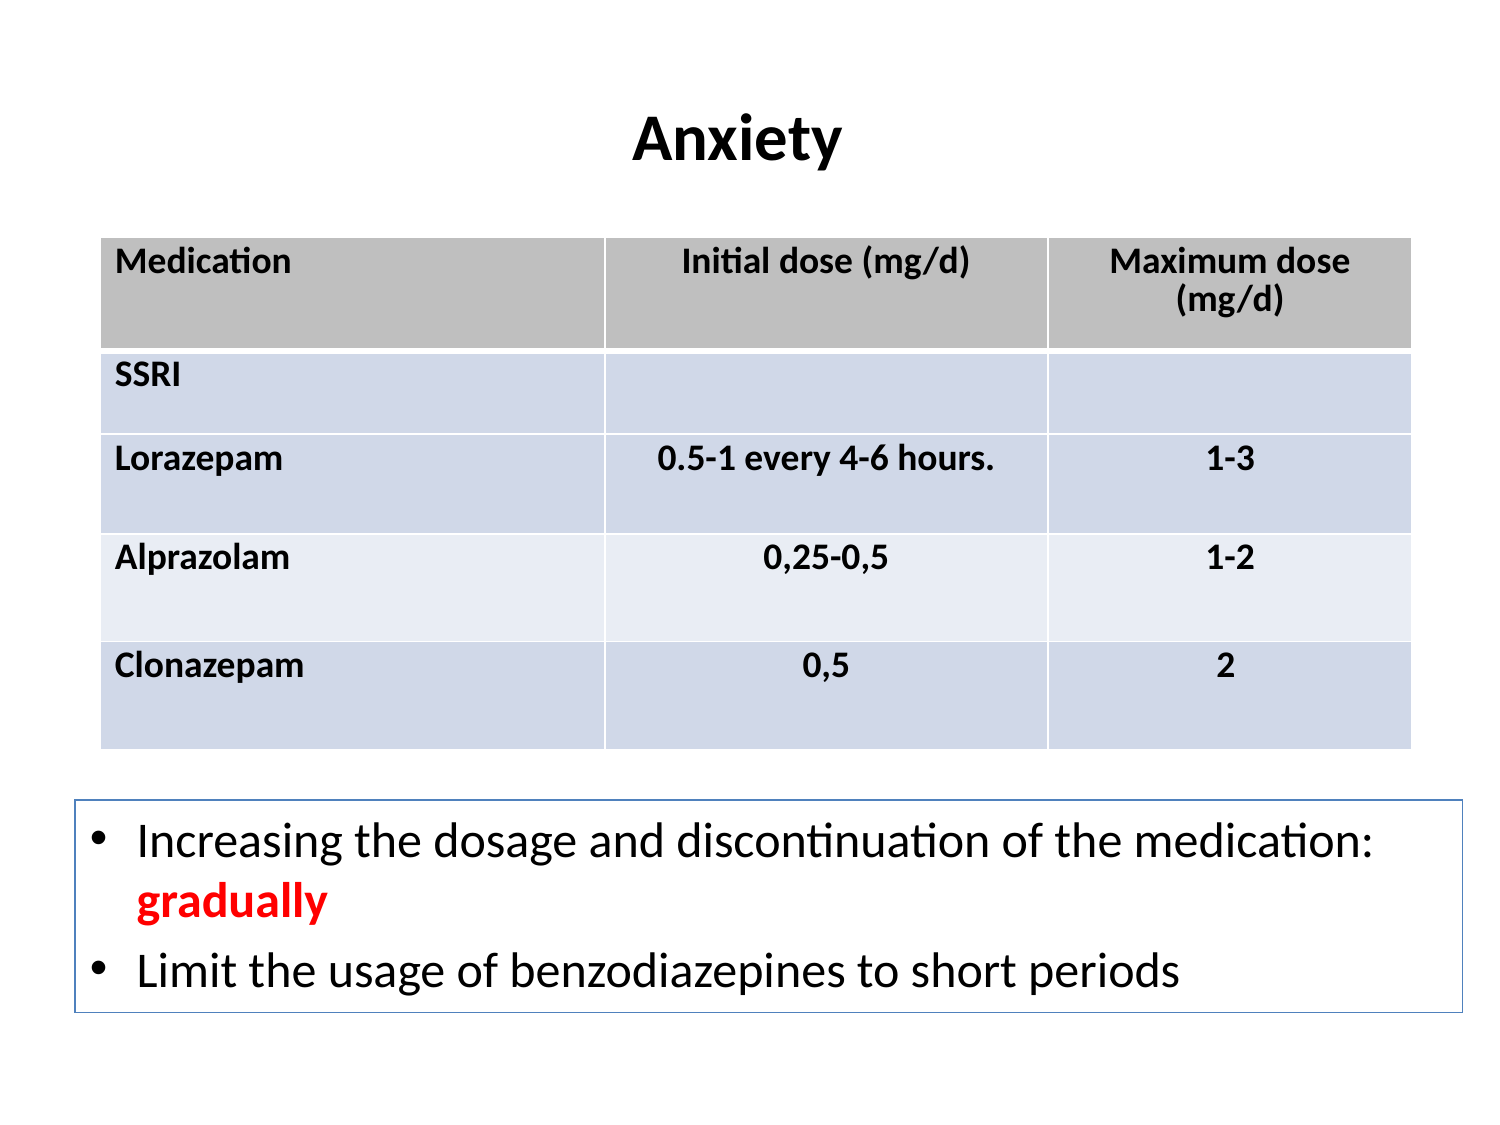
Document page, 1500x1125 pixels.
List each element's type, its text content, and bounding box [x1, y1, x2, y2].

table_cell 0.5-1 every 4-6 hours. [606, 435, 1047, 533]
table_cell [606, 354, 1047, 433]
table_header Initial dose (mg/d) [606, 238, 1047, 348]
table_header Maximum dose (mg/d) [1049, 238, 1411, 348]
table_cell Lorazepam [101, 435, 604, 533]
text_box Increasing the dosage and discontinuation of the medication: gradually Limit the usage of benzodiazepines to short periods [75, 799, 1463, 1013]
table_cell 0,25-0,5 [606, 535, 1047, 641]
table_header Medication [101, 238, 604, 348]
text_box Anxiety [187, 6, 1288, 237]
table_cell [1049, 354, 1411, 433]
table_cell 1-3 [1049, 435, 1411, 533]
table_cell 2 [1049, 642, 1411, 749]
table_cell SSRI [101, 354, 604, 433]
table_cell 1-2 [1049, 535, 1411, 641]
table_cell 0,5 [606, 642, 1047, 749]
table_cell Clonazepam [101, 642, 604, 749]
table_cell Alprazolam [101, 535, 604, 641]
